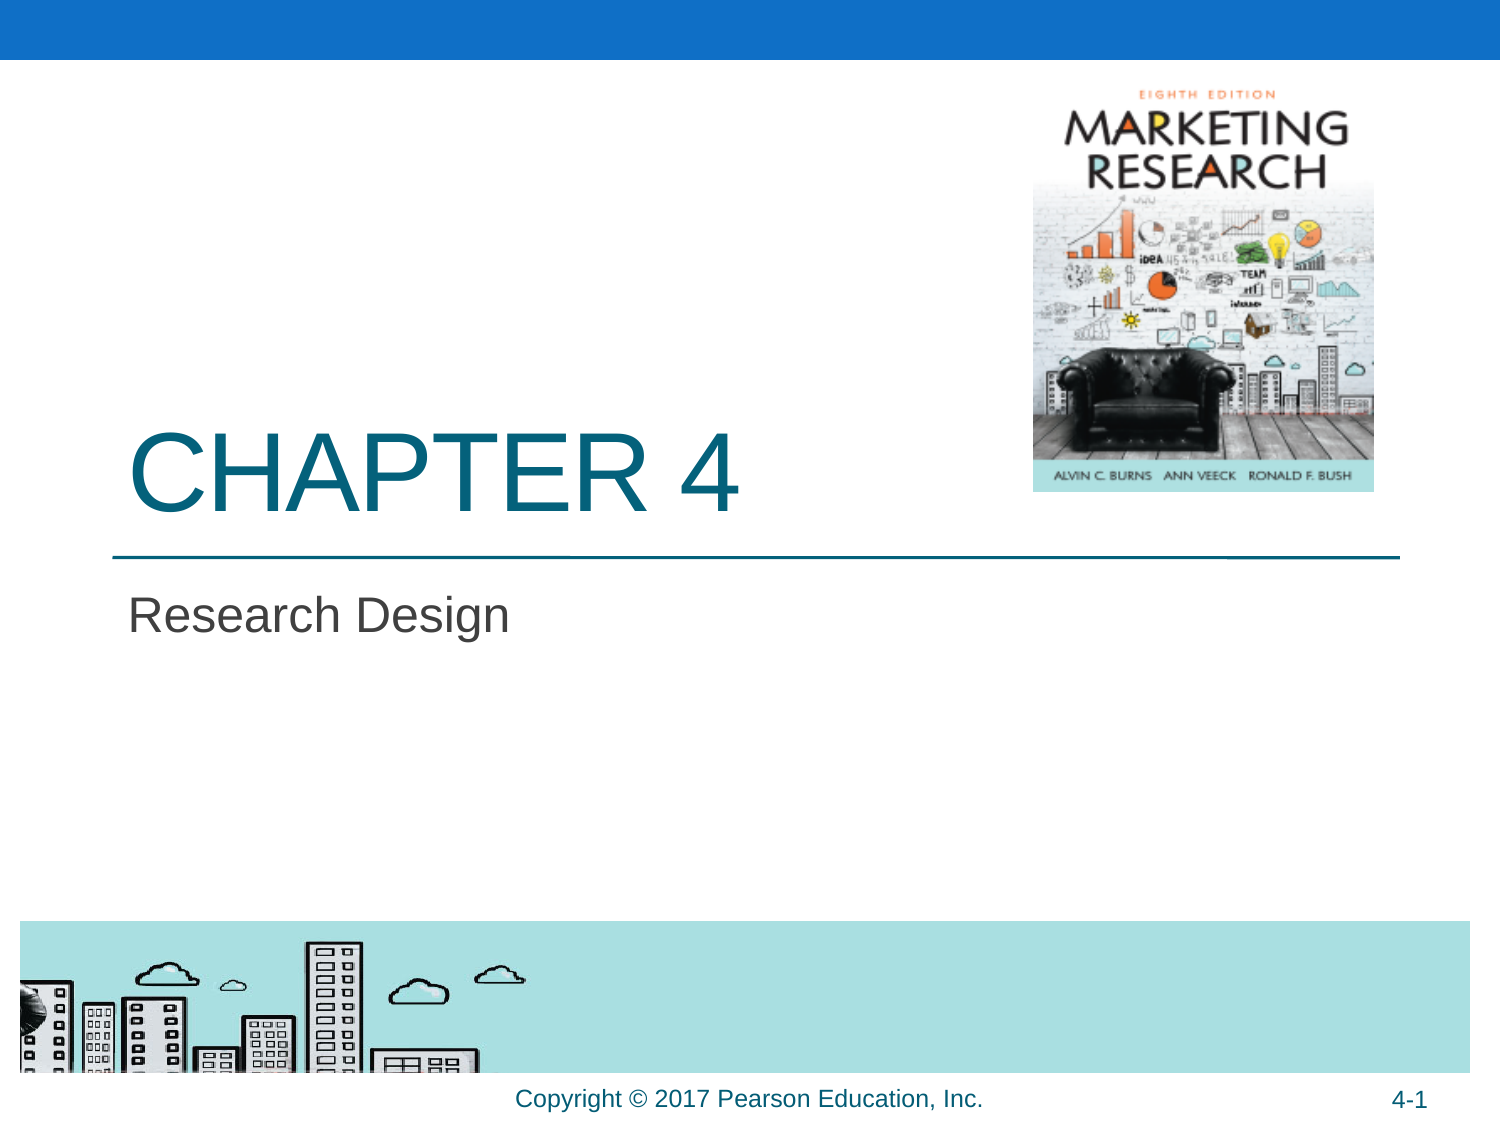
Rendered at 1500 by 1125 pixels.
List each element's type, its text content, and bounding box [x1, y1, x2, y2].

picture [641, 1100, 647, 1107]
subtitle Research Design [112, 575, 1163, 863]
picture [20, 921, 1471, 1073]
picture [1033, 86, 1374, 492]
title Chapter 4 [112, 224, 1400, 542]
